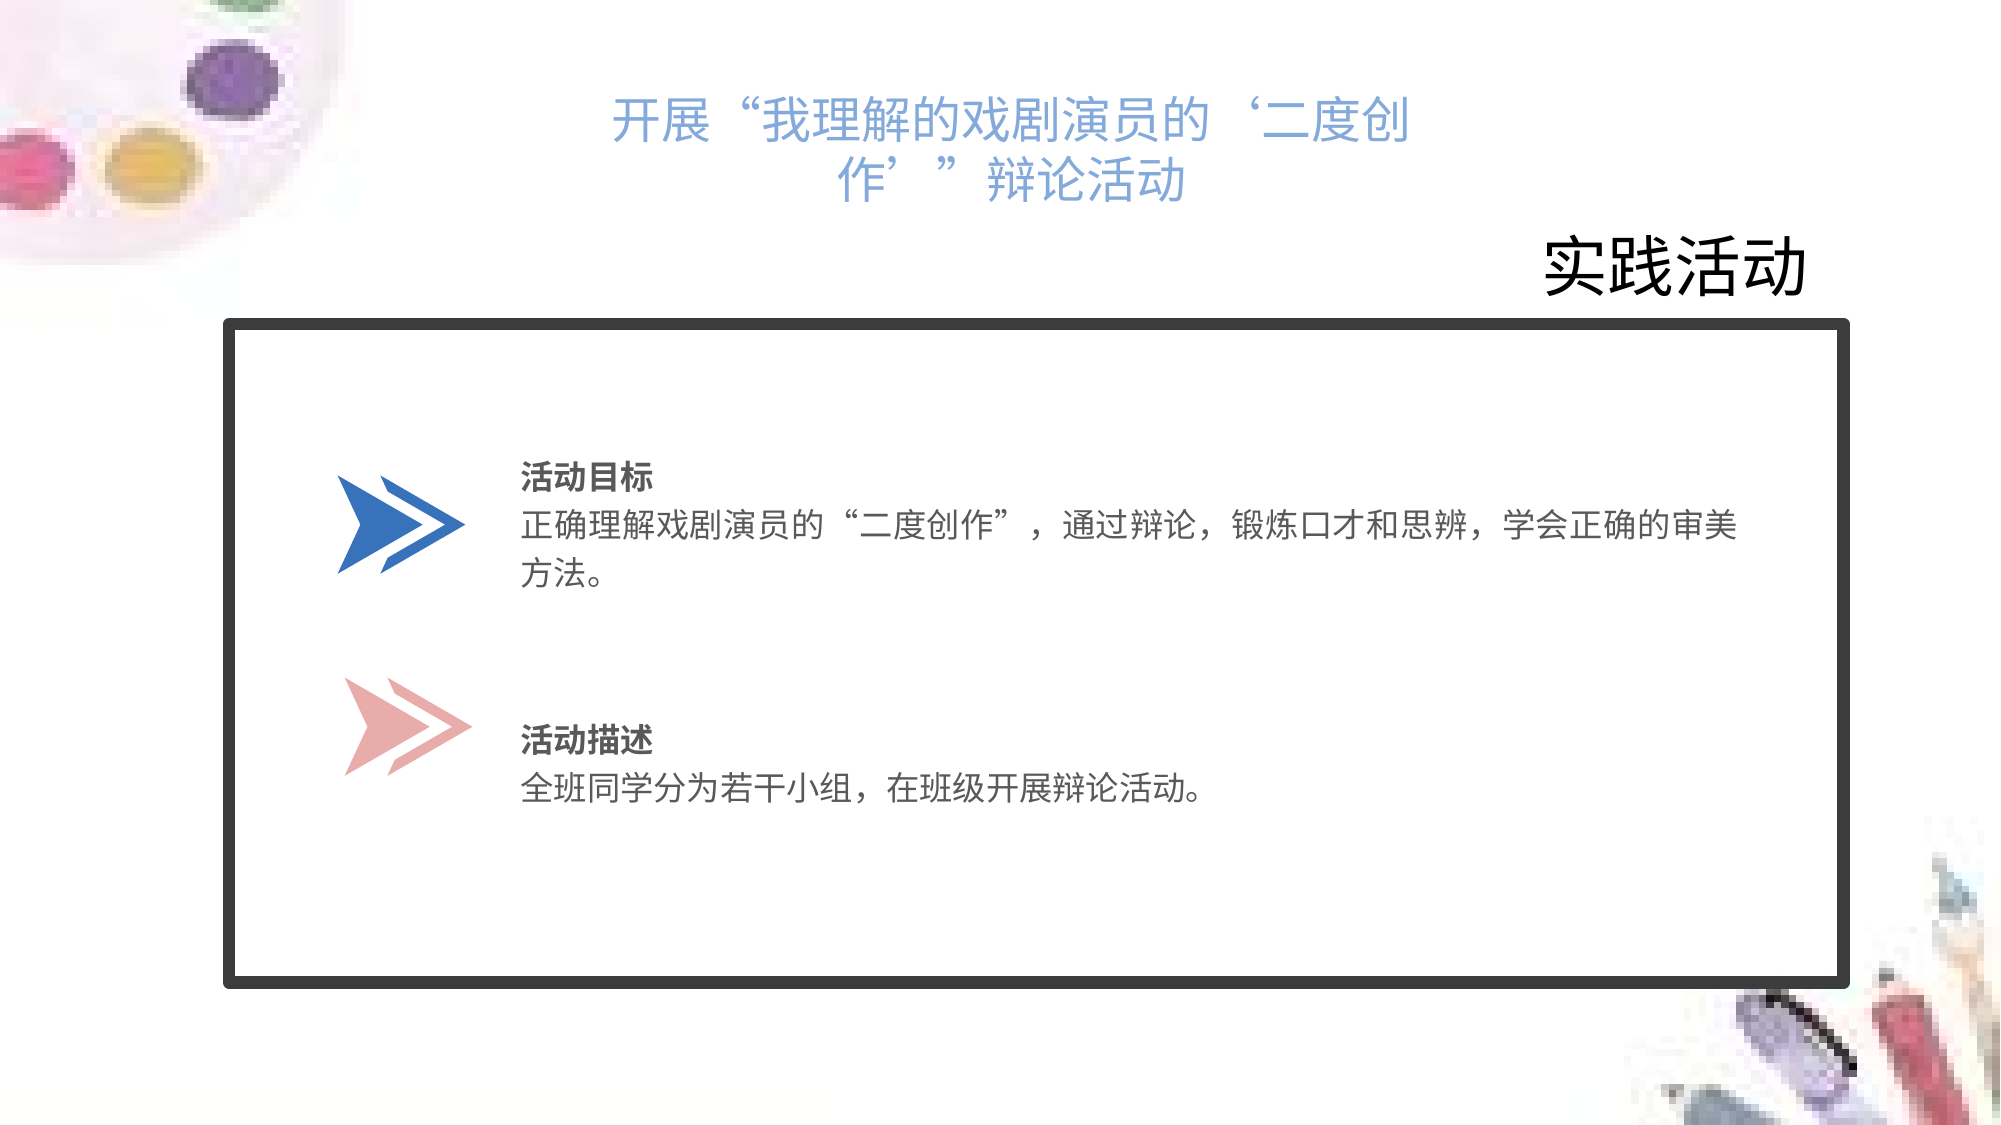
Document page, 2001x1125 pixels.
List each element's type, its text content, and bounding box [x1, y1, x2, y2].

text_box 活动描述 全班同学分为若干小组，在班级开展辩论活动。 [517, 708, 1783, 811]
picture [0, 0, 2000, 1125]
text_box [344, 677, 473, 777]
text_box [227, 322, 1846, 985]
text_box 实践活动 [1526, 217, 1871, 313]
text_box 活动目标 正确理解戏剧演员的“二度创作”，通过辩论，锻炼口才和思辨，学会正确的审美方法。 [517, 445, 1742, 596]
text_box 开展“我理解的戏剧演员的‘二度创作’”辩论活动 [564, 81, 1459, 217]
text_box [337, 475, 466, 575]
